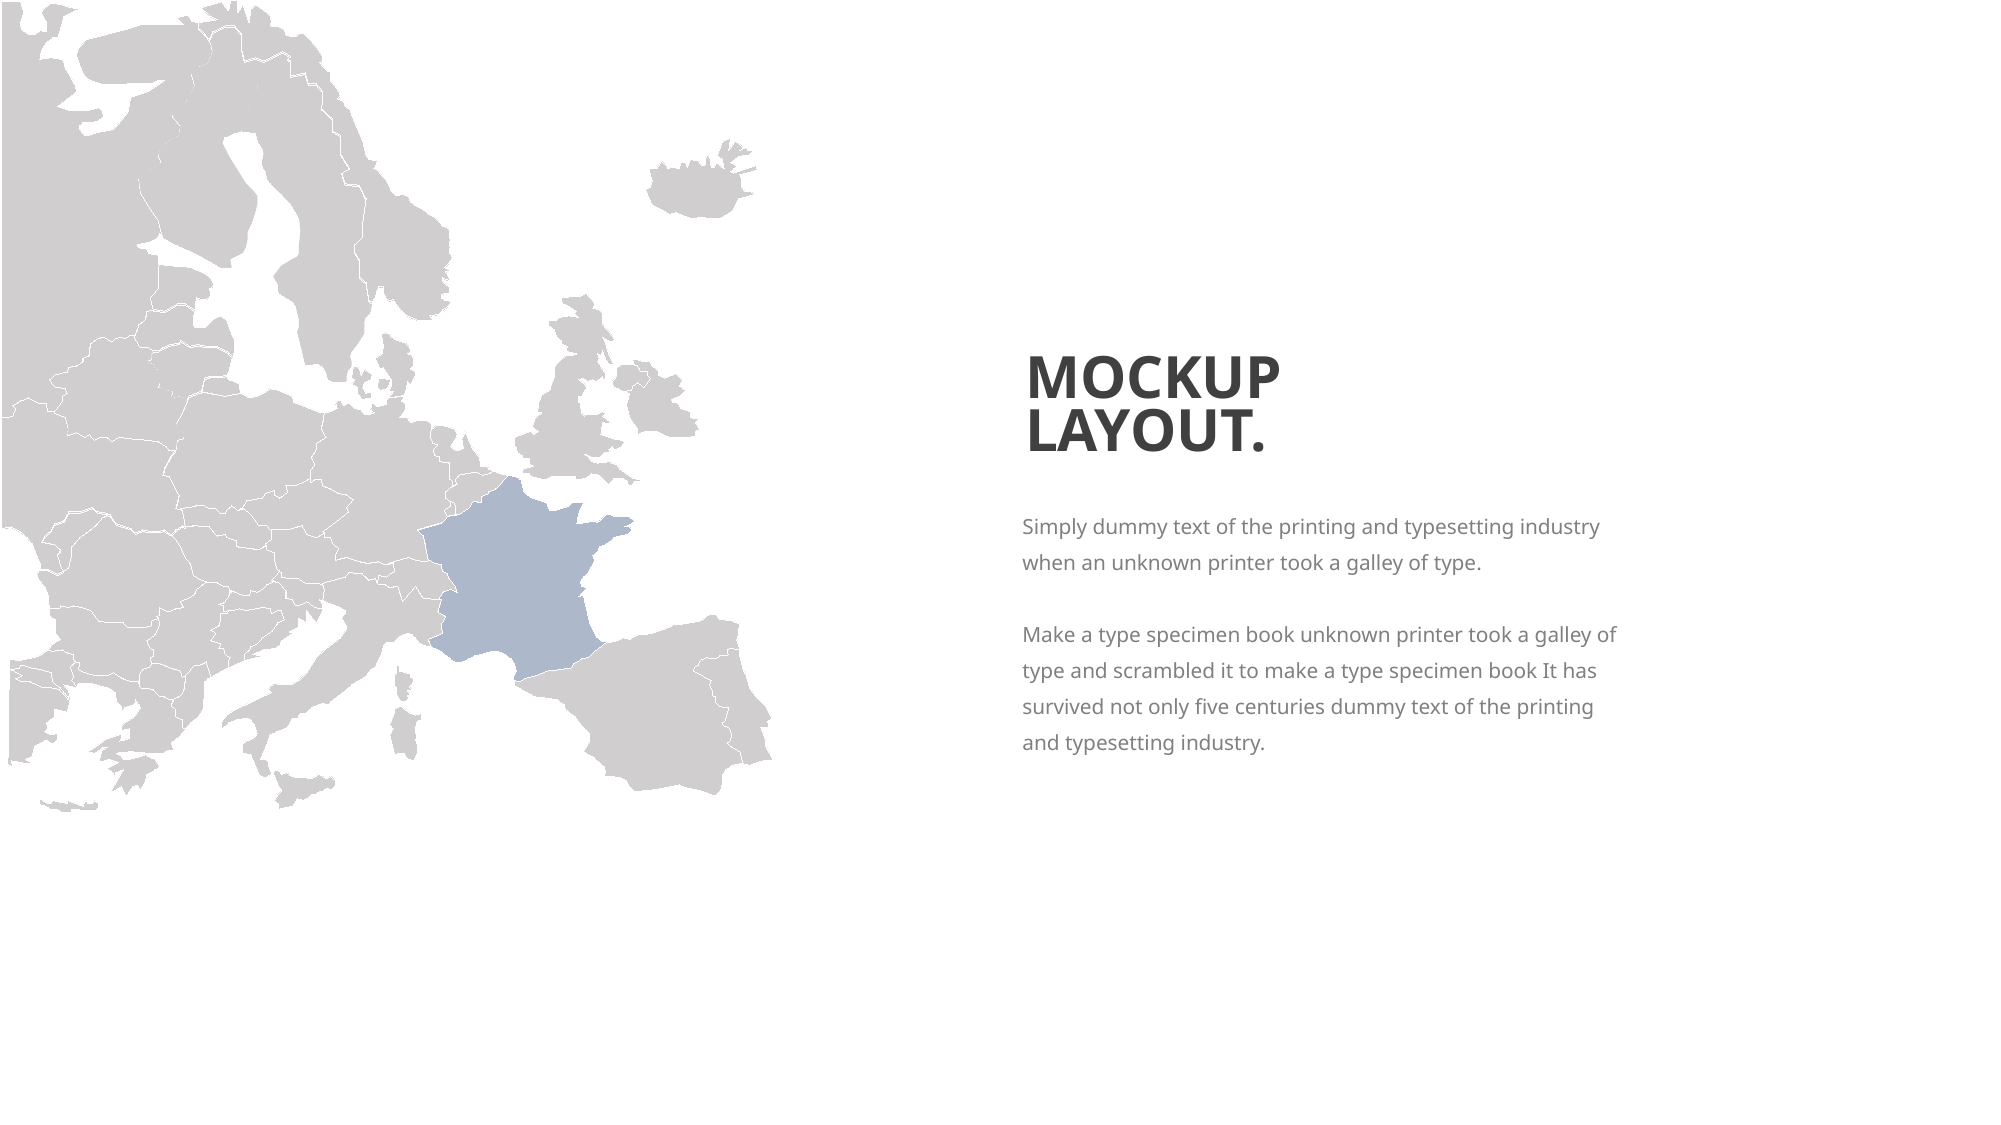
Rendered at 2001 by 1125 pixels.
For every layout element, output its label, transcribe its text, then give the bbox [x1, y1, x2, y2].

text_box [0, 0, 774, 813]
text_box Simply dummy text of the printing and typesetting industry when an unknown printer took a galley of type. Make a type specimen book unknown printer took a galley of type and scrambled it to make a type specimen book It has survived not only five centuries dummy text of the printing and typesetting industry. [1007, 458, 1638, 835]
text_box MOCKUP LAYOUT. [1010, 349, 1356, 458]
